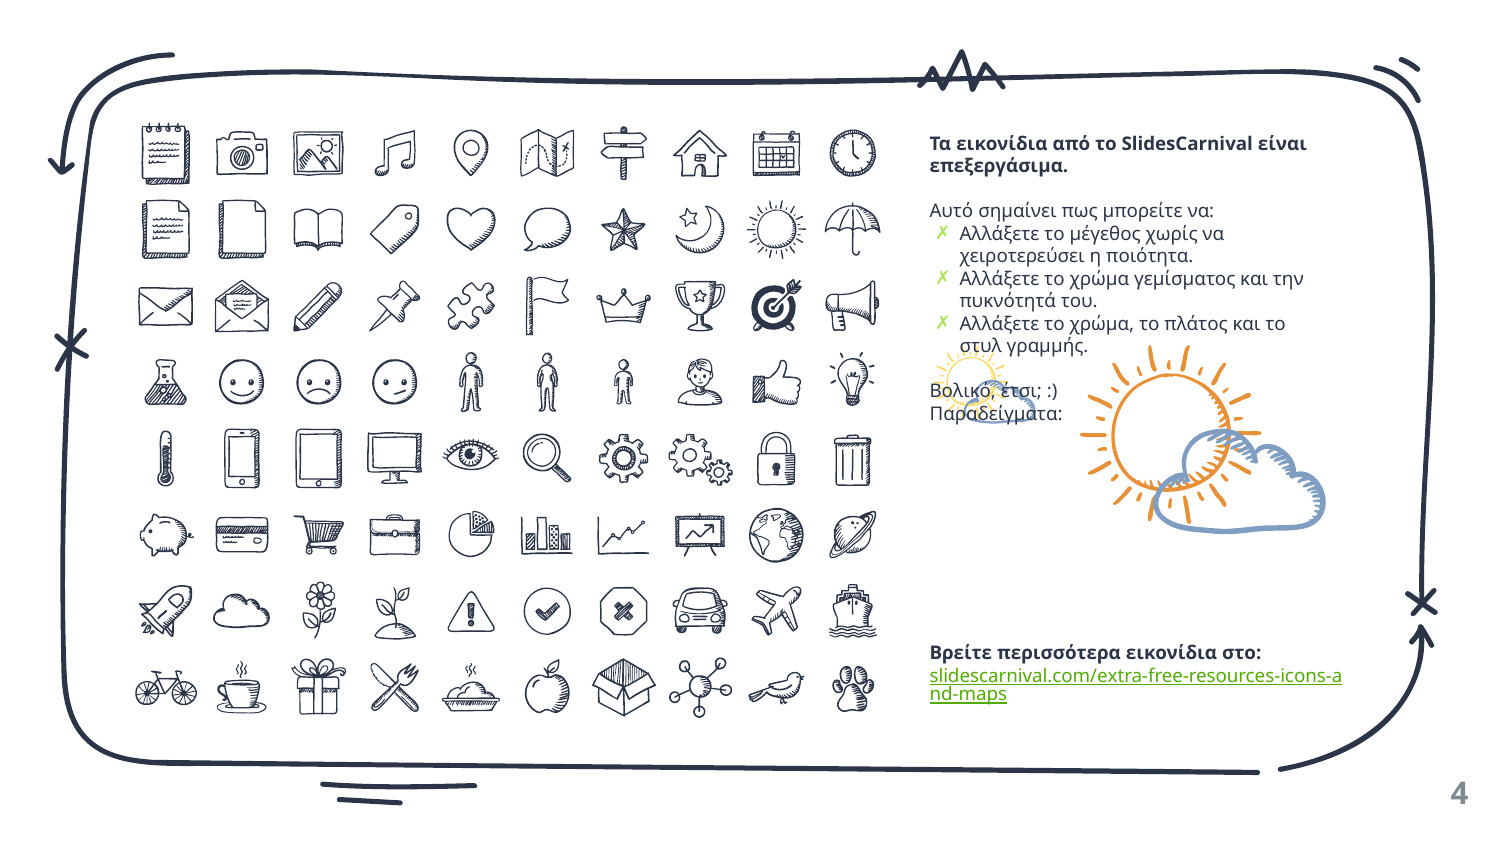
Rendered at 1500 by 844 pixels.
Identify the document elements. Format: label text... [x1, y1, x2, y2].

text_box [138, 287, 193, 326]
text_box [824, 202, 881, 256]
text_box [976, 407, 980, 420]
text_box [1193, 382, 1231, 429]
text_box [597, 516, 649, 555]
text_box [829, 129, 876, 177]
text_box [677, 358, 723, 406]
text_box [291, 658, 347, 715]
text_box [613, 359, 634, 405]
text_box [598, 433, 649, 483]
text_box [296, 359, 342, 405]
text_box [675, 205, 725, 254]
text_box [138, 585, 193, 638]
text_box [1136, 492, 1143, 502]
list Βρείτε περισσότερα εικονίδια στο: slidescarnival.com/extra-free-resources-icons-and-maps [929, 640, 1350, 734]
text_box [523, 587, 571, 635]
list Τα εικονίδια από το SlidesCarnival είναι επεξεργάσιμα. Αυτό σημαίνει πως μπορείτε να: Αλλάξετε το μέγεθος χωρίς να χειροτερεύσει η ποιότητα. Αλλάξετε το χρώμα γεμίσματος και την πυκνότητά του. Αλλάξετε το χρώμα, το πλάτος και το στυλ γραμμής. Βολικό, έτσι; :) Παραδείγματα: [929, 131, 1330, 382]
text_box [749, 200, 804, 260]
text_box [369, 204, 420, 255]
text_box [1147, 495, 1154, 522]
text_box [1168, 498, 1172, 509]
text_box [1153, 428, 1326, 535]
text_box [1113, 486, 1132, 505]
text_box [675, 280, 726, 332]
text_box [370, 663, 419, 712]
text_box [525, 276, 570, 336]
text_box [213, 593, 270, 629]
text_box [295, 428, 343, 489]
text_box [536, 352, 558, 412]
text_box [1097, 447, 1108, 452]
text_box [369, 514, 421, 556]
text_box [522, 433, 572, 483]
text_box [369, 280, 421, 332]
text_box [1088, 460, 1112, 475]
text_box [756, 431, 796, 486]
text_box [374, 130, 416, 177]
text_box [520, 516, 573, 555]
text_box [372, 359, 418, 405]
text_box [135, 670, 197, 706]
text_box [1228, 460, 1252, 475]
text_box [600, 126, 647, 180]
text_box [1238, 430, 1262, 436]
text_box [968, 386, 1005, 413]
text_box [216, 131, 268, 176]
text_box [1233, 416, 1244, 421]
text_box [219, 359, 265, 405]
text_box [139, 513, 194, 557]
text_box [837, 358, 875, 407]
text_box [1087, 394, 1113, 409]
text_box [829, 510, 877, 559]
text_box [442, 438, 499, 471]
text_box [142, 199, 190, 259]
text_box [601, 208, 646, 251]
text_box [825, 280, 880, 331]
text_box [465, 663, 476, 678]
text_box [1096, 416, 1106, 422]
text_box [832, 666, 875, 712]
text_box [672, 587, 728, 634]
text_box [591, 658, 657, 717]
text_box [752, 359, 802, 406]
text_box [833, 434, 872, 486]
text_box [523, 207, 572, 252]
text_box [748, 671, 805, 705]
text_box [293, 282, 343, 332]
text_box [214, 279, 270, 333]
text_box [1209, 483, 1227, 507]
text_box [673, 129, 727, 177]
text_box [224, 428, 260, 489]
text_box [442, 681, 501, 712]
text_box [751, 586, 802, 636]
text_box [293, 515, 344, 555]
text_box [215, 516, 269, 553]
text_box [596, 288, 651, 324]
text_box [936, 382, 967, 412]
text_box [374, 587, 417, 640]
text_box [447, 282, 495, 330]
text_box [448, 510, 495, 558]
text_box [1110, 474, 1119, 482]
text_box [520, 129, 575, 177]
text_box [751, 278, 802, 332]
text_box [446, 207, 496, 251]
text_box [367, 432, 422, 484]
text_box [829, 584, 877, 638]
text_box [669, 657, 733, 718]
text_box [144, 359, 187, 406]
text_box [752, 130, 801, 177]
text_box [141, 122, 191, 185]
text_box [749, 507, 804, 563]
text_box [447, 591, 495, 633]
text_box [293, 131, 344, 176]
text_box [599, 586, 648, 636]
text_box [453, 129, 489, 177]
text_box [1229, 392, 1252, 405]
text_box [157, 430, 174, 487]
text_box [235, 661, 243, 678]
text_box [1111, 382, 1158, 491]
text_box [1080, 432, 1107, 438]
text_box [1197, 491, 1205, 501]
text_box [216, 679, 267, 714]
text_box [459, 352, 484, 412]
text_box [302, 581, 336, 639]
text_box [668, 433, 733, 486]
slide_number 4 [1378, 769, 1469, 820]
text_box [675, 512, 725, 557]
text_box [293, 208, 343, 251]
text_box [963, 382, 1036, 424]
text_box [524, 659, 570, 714]
text_box [218, 199, 267, 259]
text_box [1163, 444, 1231, 492]
text_box [1183, 495, 1192, 524]
